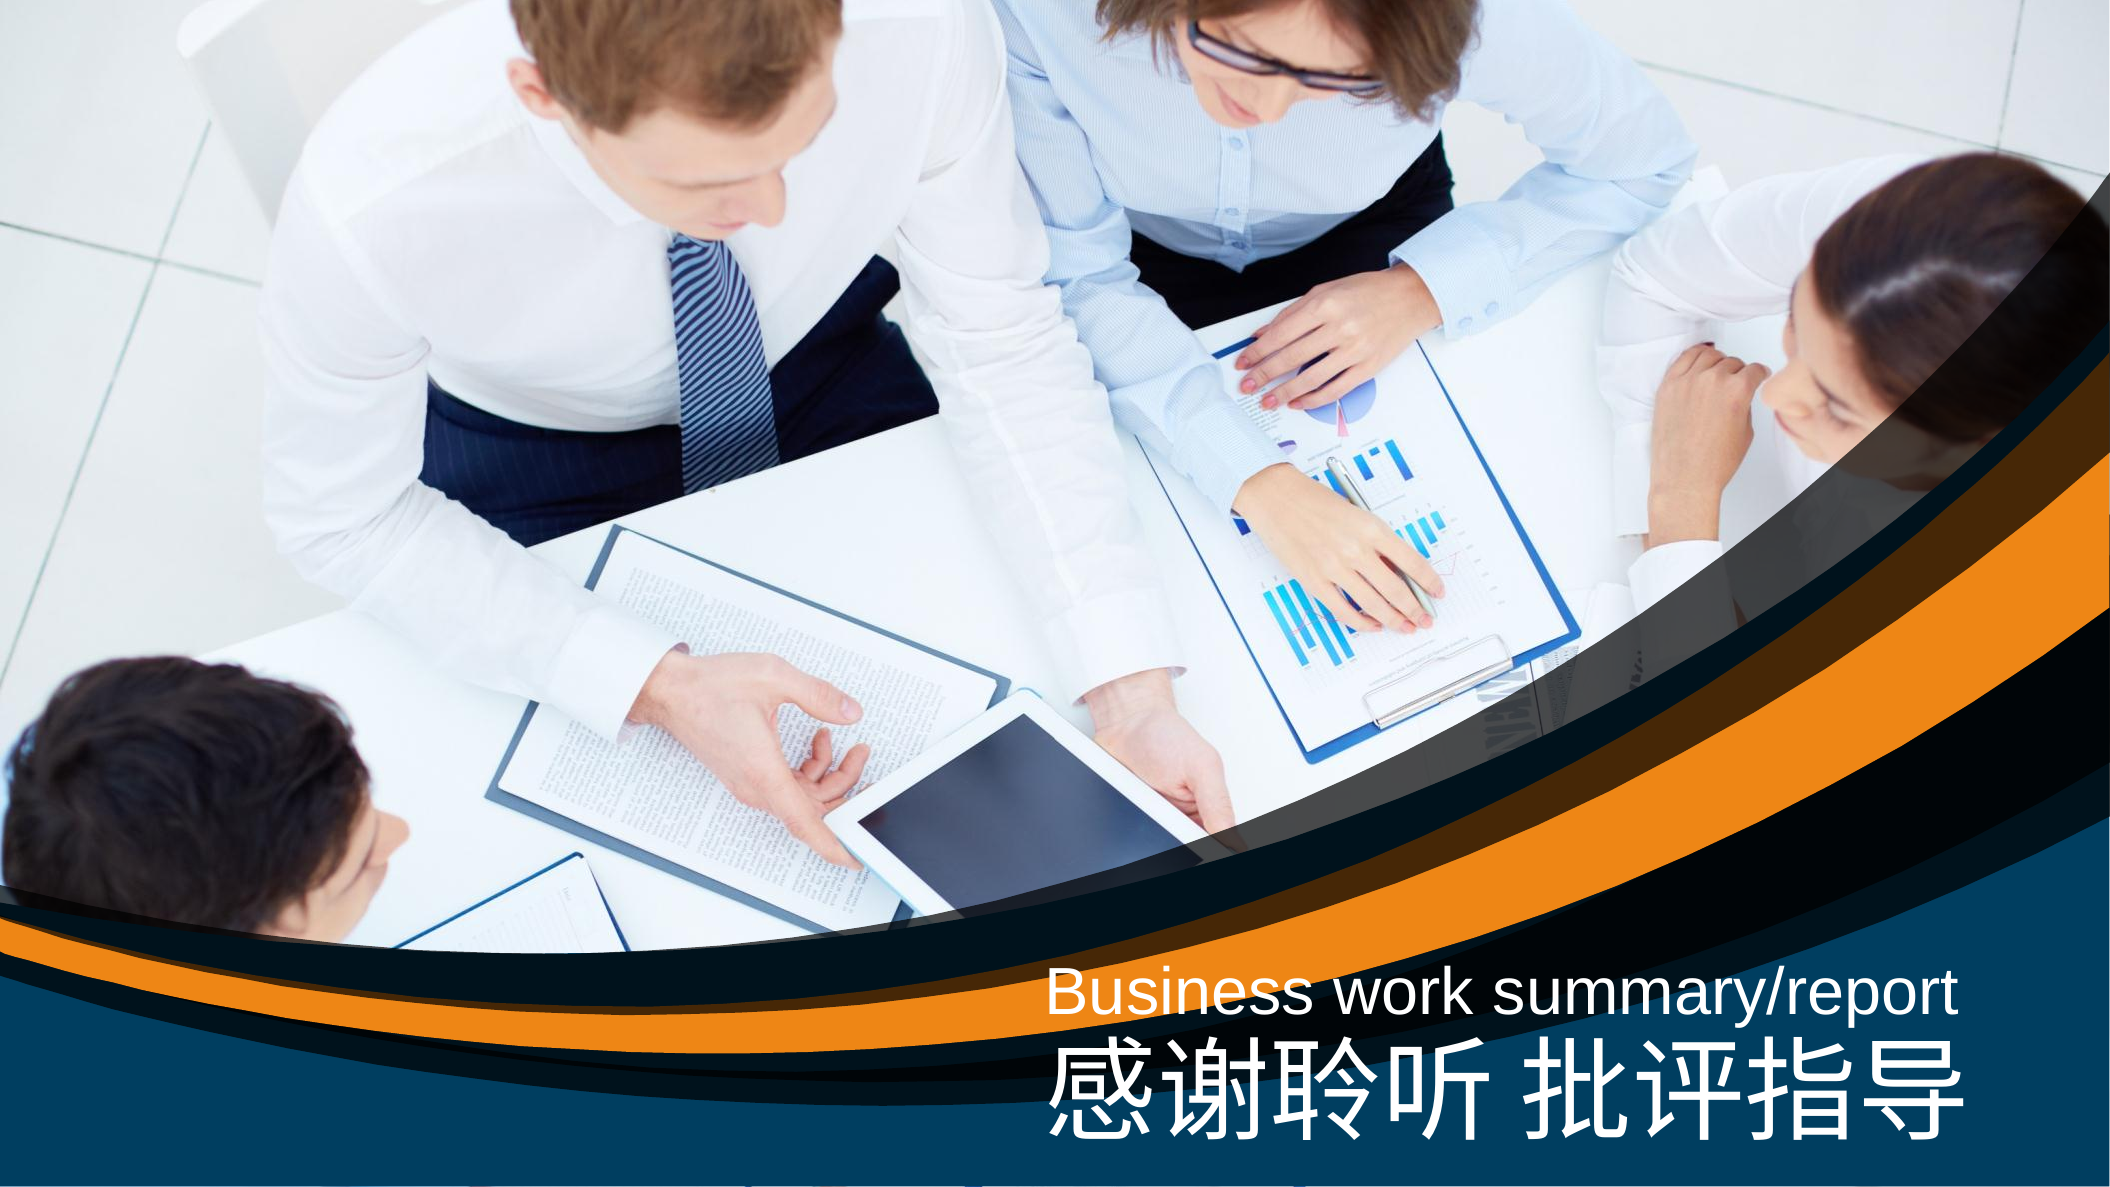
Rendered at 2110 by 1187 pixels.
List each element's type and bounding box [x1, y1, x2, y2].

text_box [0, 0, 2110, 167]
text_box [0, 167, 2110, 1187]
